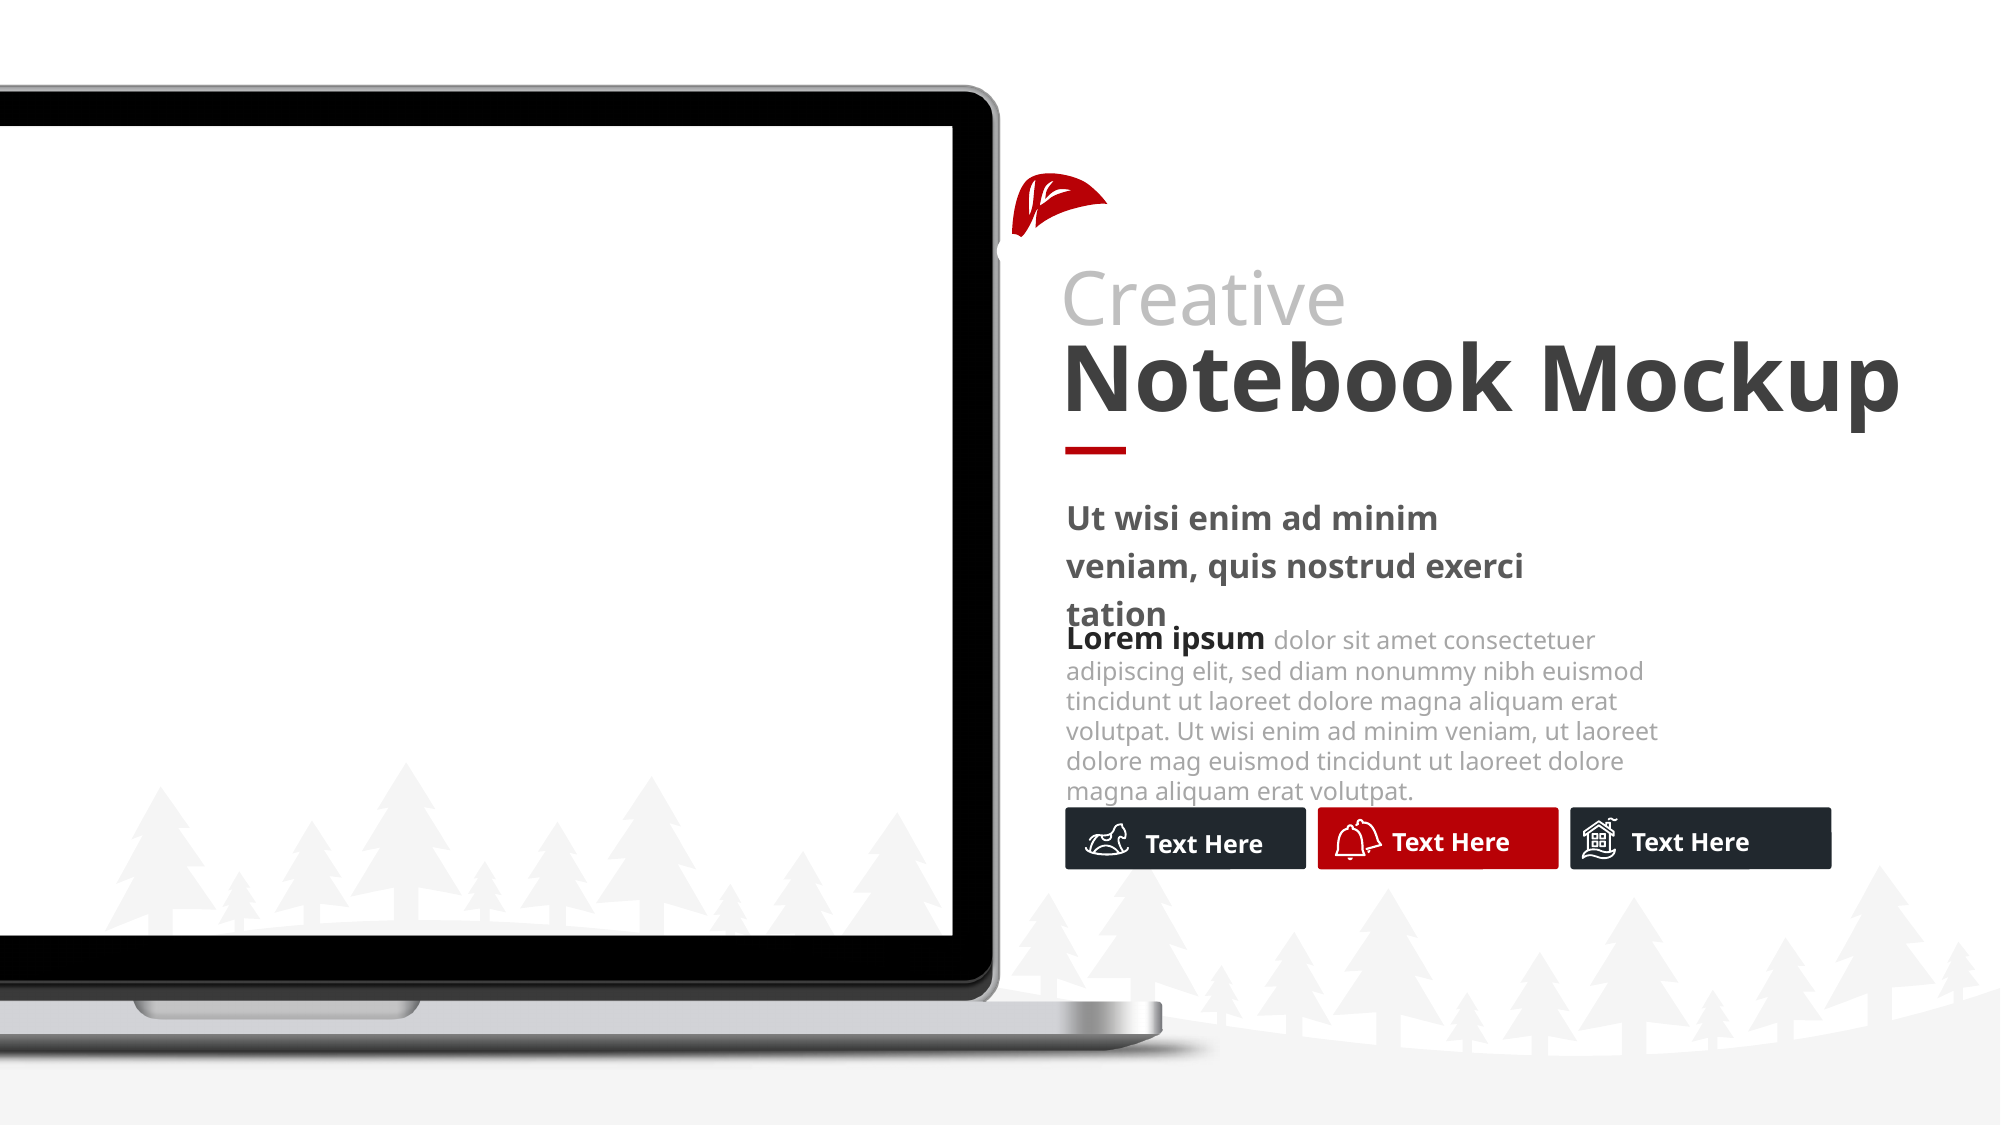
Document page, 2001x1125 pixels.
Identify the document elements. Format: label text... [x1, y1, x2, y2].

text_box Creative [1045, 243, 1573, 312]
text_box Lorem ipsum dolor sit amet consectetuer adipiscing elit, sed diam nonummy nibh euismod tincidunt ut laoreet dolore magna aliquam erat volutpat. Ut wisi enim ad minim veniam, ut laoreet dolore mag euismod tincidunt ut laoreet dolore magna aliquam erat volutpat. [1051, 611, 1722, 813]
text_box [996, 173, 1134, 278]
text_box Ut wisi enim ad minim veniam, quis nostrud exerci tation [1051, 482, 1550, 641]
text_box Notebook Mockup [1045, 312, 1958, 438]
text_box [1064, 446, 1127, 455]
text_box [1570, 807, 1832, 870]
picture [0, 40, 1221, 1125]
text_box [1065, 807, 1310, 870]
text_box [1317, 807, 1559, 870]
